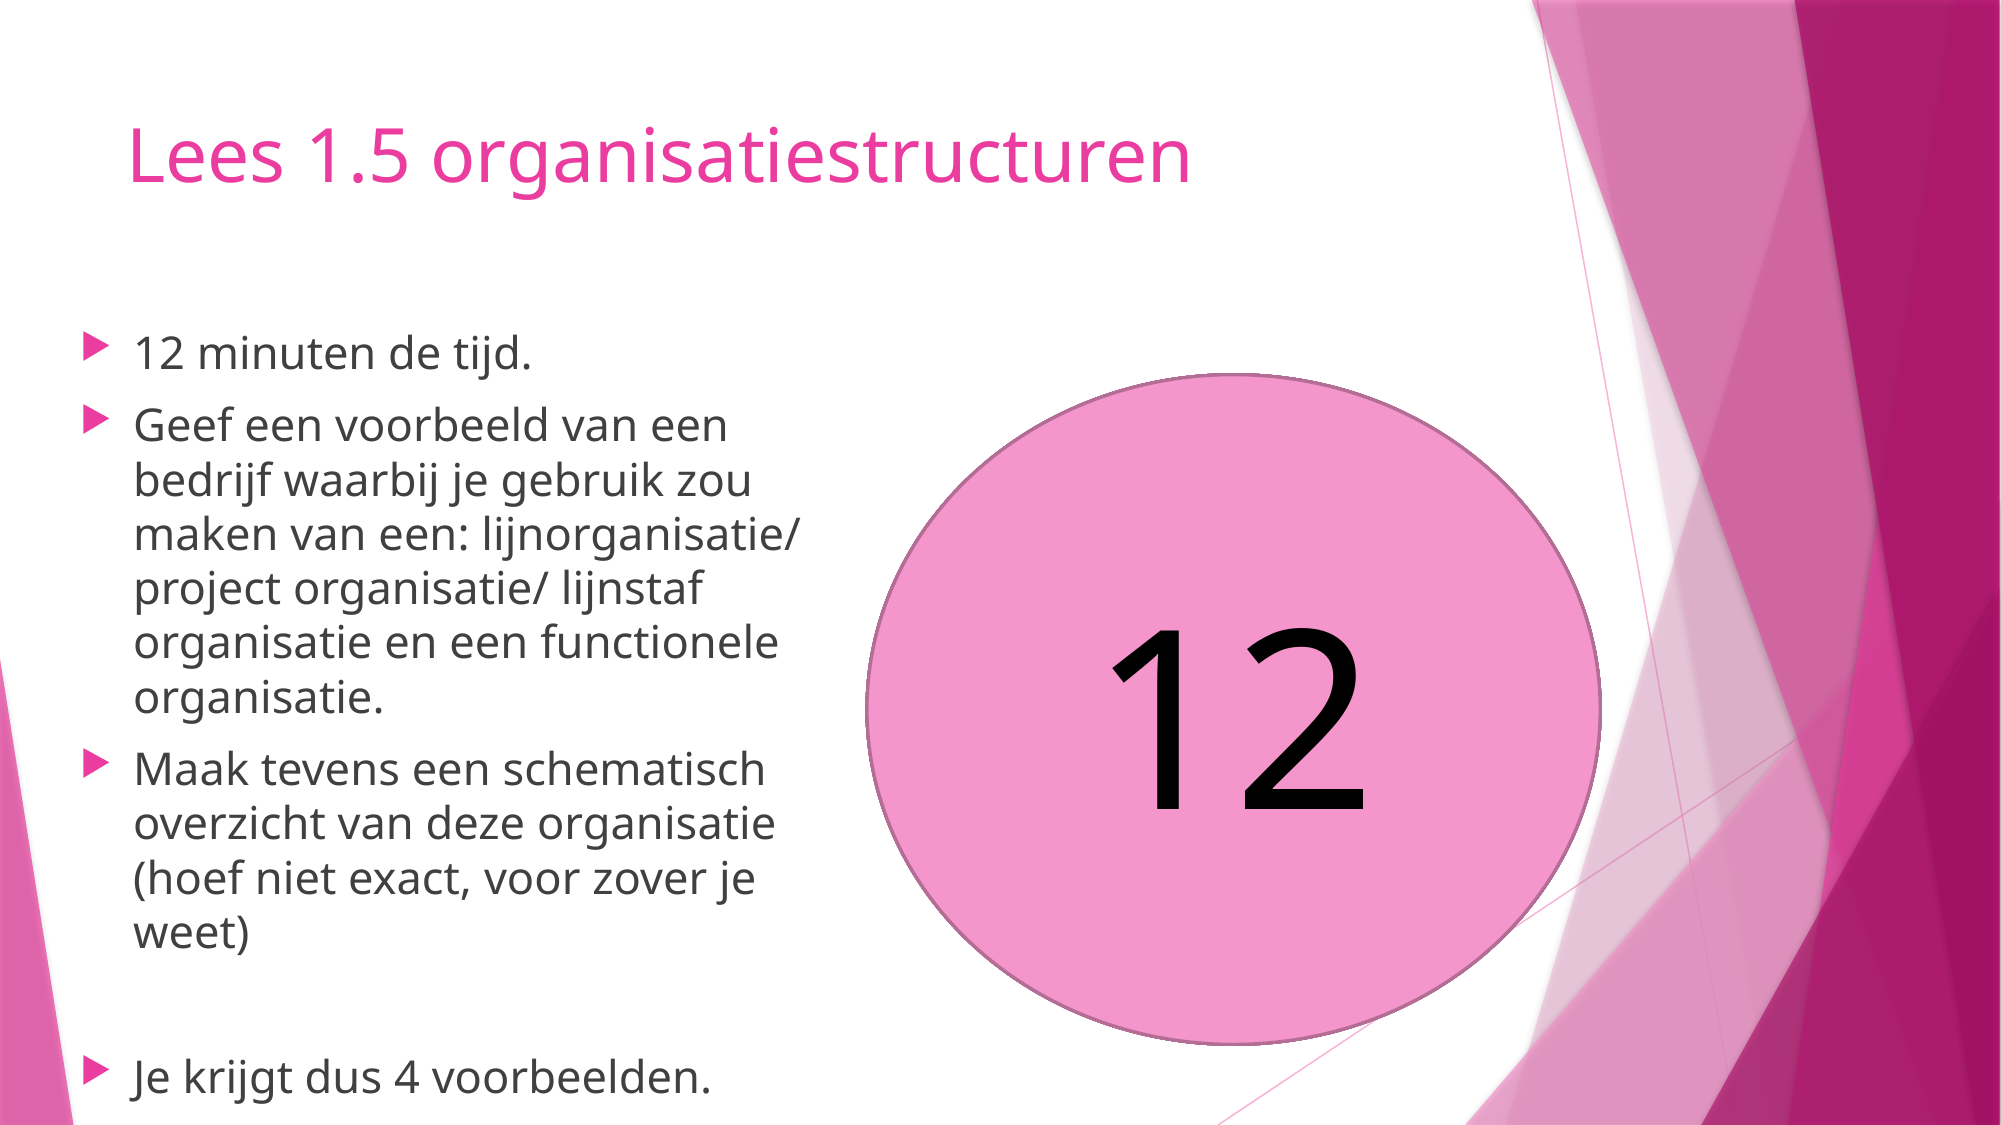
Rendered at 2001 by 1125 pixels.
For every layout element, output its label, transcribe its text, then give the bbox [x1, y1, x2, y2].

list 12 minuten de tijd. Geef een voorbeeld van een bedrijf waarbij je gebruik zou maken van een: lijnorganisatie/ project organisatie/ lijnstaf organisatie en een functionele organisatie. Maak tevens een schematisch overzicht van deze organisatie (hoef niet exact, voor zover je weet) Je krijgt dus 4 voorbeelden. [65, 316, 868, 1117]
title Lees 1.5 organisatiestructuren [111, 99, 1522, 317]
text_box 12 [865, 373, 1602, 1046]
